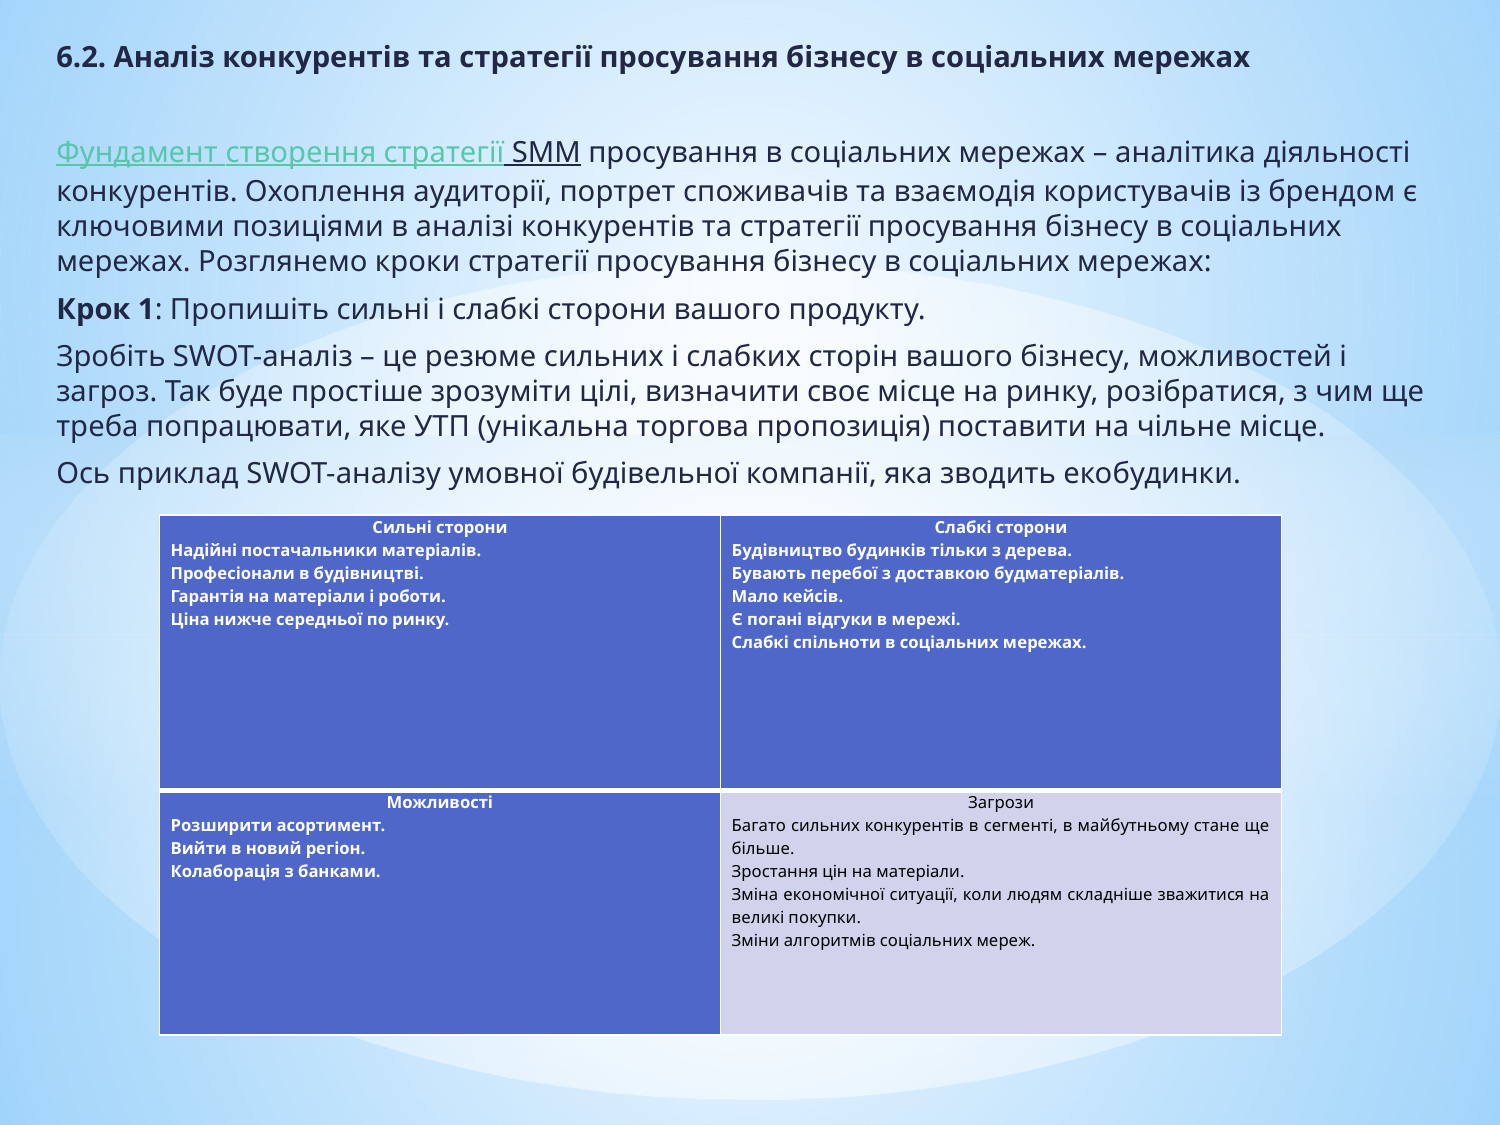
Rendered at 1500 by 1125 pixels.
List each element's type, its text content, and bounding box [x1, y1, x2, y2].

table_cell Можливості Розширити асортимент. Вийти в новий регіон. Колаборація з банками. [160, 793, 720, 1034]
subtitle 6.2. Аналіз конкурентів та стратегії просування бізнесу в соціальних мережах Фундамент створення стратегії SMM просування в соціальних мережах – аналітика діяльності конкурентів. Охоплення аудиторії, портрет споживачів та взаємодія користувачів із брендом є ключовими позиціями в аналізі конкурентів та стратегії просування бізнесу в соціальних мережах. Розглянемо кроки стратегії просування бізнесу в соціальних мережах: Крок 1: Пропишіть сильні і слабкі сторони вашого продукту. Зробіть SWOT-аналіз – це резюме сильних і слабких сторін вашого бізнесу, можливостей і загроз. Так буде простіше зрозуміти цілі, визначити своє місце на ринку, розібратися, з чим ще треба попрацювати, яке УТП (унікальна торгова пропозиція) поставити на чільне місце. Ось приклад SWOT-аналізу умовної будівельної компанії, яка зводить екобудинки. [41, 30, 1447, 1083]
table_header Слабкі сторони Будівництво будинків тільки з дерева. Бувають перебої з доставкою будматеріалів. Мало кейсів. Є погані відгуки в мережі. Слабкі спільноти в соціальних мережах. [721, 516, 1281, 788]
table_cell Загрози Багато сильних конкурентів в сегменті, в майбутньому стане ще більше. Зростання цін на матеріали. Зміна економічної ситуації, коли людям складніше зважитися на великі покупки. Зміни алгоритмів соціальних мереж. [721, 793, 1281, 1034]
table_header Сильні сторони Надійні постачальники матеріалів. Професіонали в будівництві. Гарантія на матеріали і роботи. Ціна нижче середньої по ринку. [160, 516, 720, 788]
